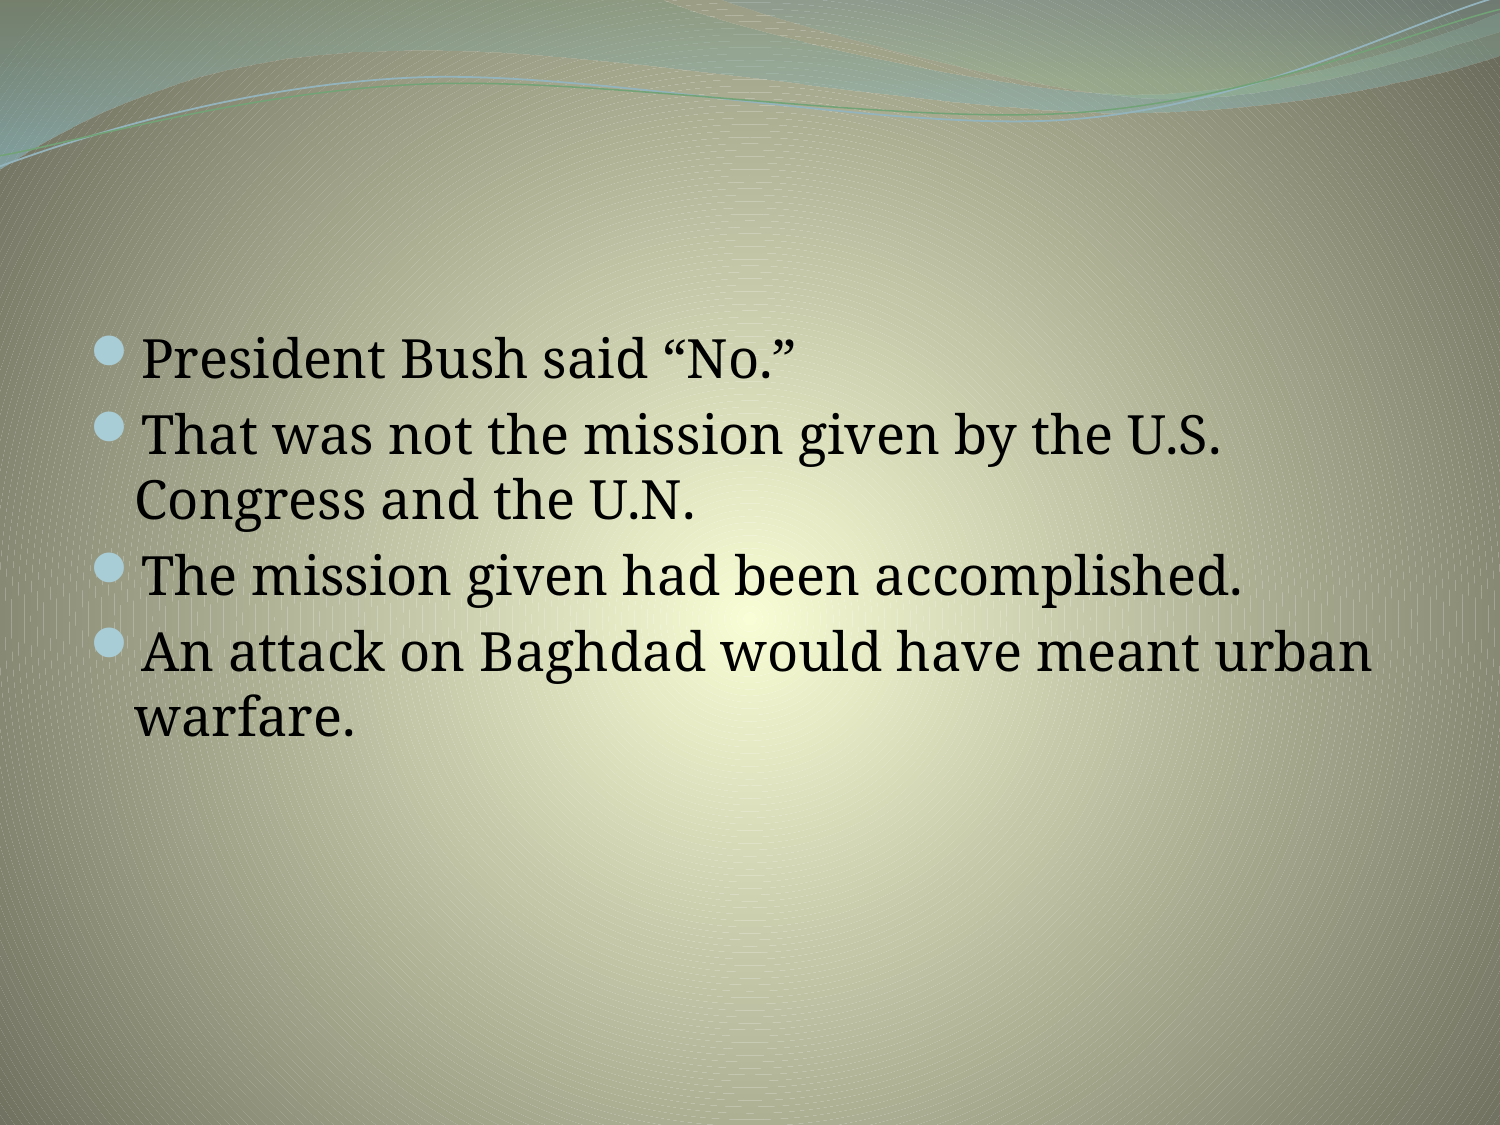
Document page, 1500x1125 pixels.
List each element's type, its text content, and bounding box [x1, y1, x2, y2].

list President Bush said “No.” That was not the mission given by the U.S. Congress and the U.N. The mission given had been accomplished. An attack on Baghdad would have meant urban warfare. [75, 317, 1425, 1038]
